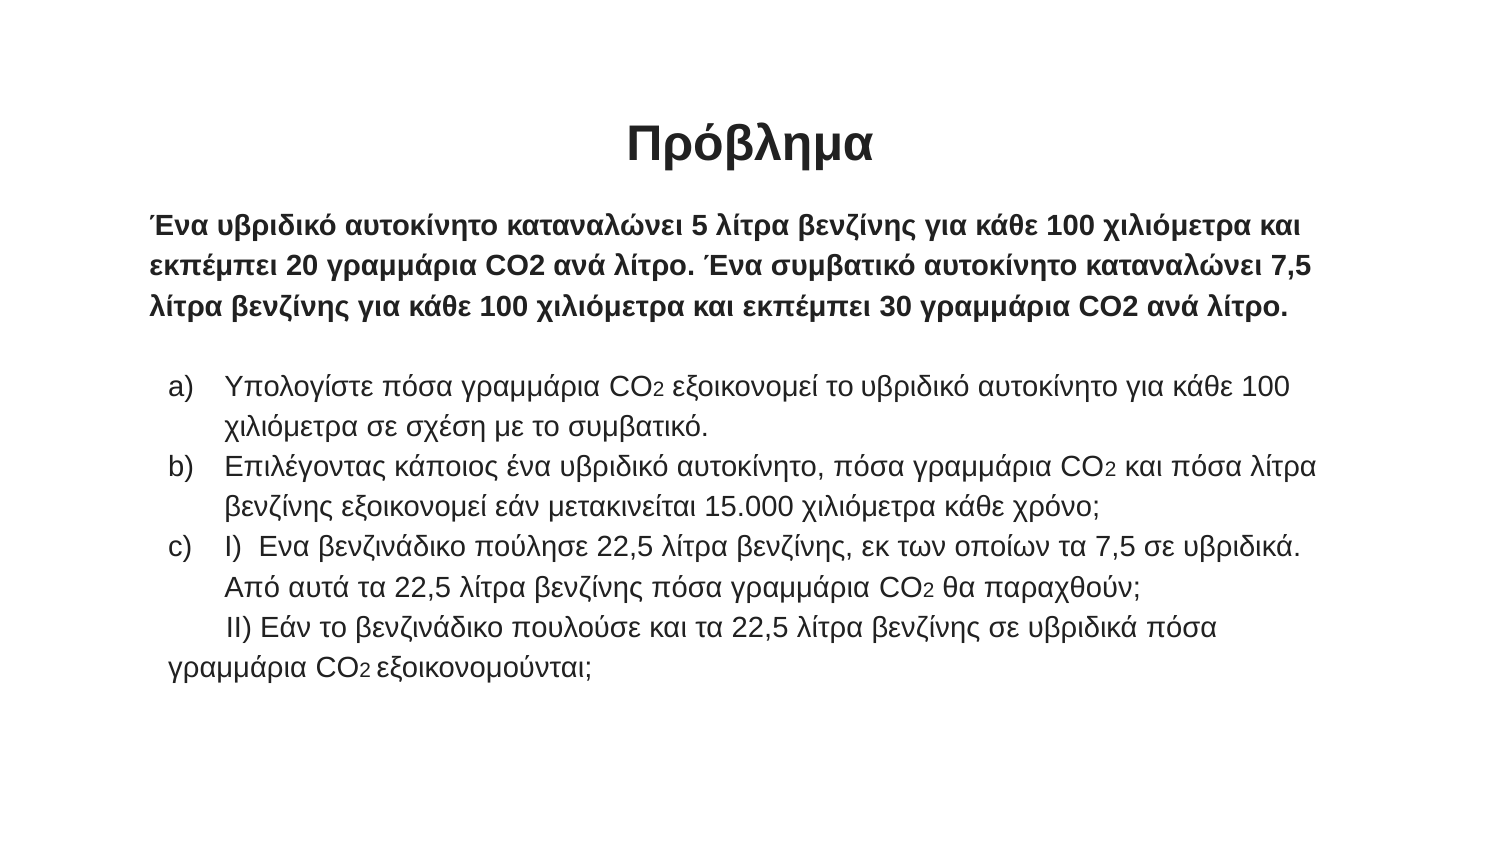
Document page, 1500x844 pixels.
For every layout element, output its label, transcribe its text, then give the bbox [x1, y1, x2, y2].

title Πρόβλημα [134, 86, 1366, 161]
list Ένα υβριδικό αυτοκίνητο καταναλώνει 5 λίτρα βενζίνης για κάθε 100 χιλιόμετρα και εκπέμπει 20 γραμμάρια CO2 ανά λίτρο. Ένα συμβατικό αυτοκίνητο καταναλώνει 7,5 λίτρα βενζίνης για κάθε 100 χιλιόμετρα και εκπέμπει 30 γραμμάρια CO2 ανά λίτρο. Υπολογίστε πόσα γραμμάρια CO2 εξοικονομεί το υβριδικό αυτοκίνητο για κάθε 100 χιλιόμετρα σε σχέση με το συμβατικό. Επιλέγοντας κάποιος ένα υβριδικό αυτοκίνητο, πόσα γραμμάρια CO2 και πόσα λίτρα βενζίνης εξοικονομεί εάν μετακινείται 15.000 χιλιόμετρα κάθε χρόνο; Ι) Ενα βενζινάδικο πούλησε 22,5 λίτρα βενζίνης, εκ των οποίων τα 7,5 σε υβριδικά. Από αυτά τα 22,5 λίτρα βενζίνης πόσα γραμμάρια CO2 θα παραχθούν; ΙΙ) Εάν το βενζινάδικο πουλούσε και τα 22,5 λίτρα βενζίνης σε υβριδικά πόσα γραμμάρια CO2 εξοικονομούνται; [134, 186, 1354, 786]
